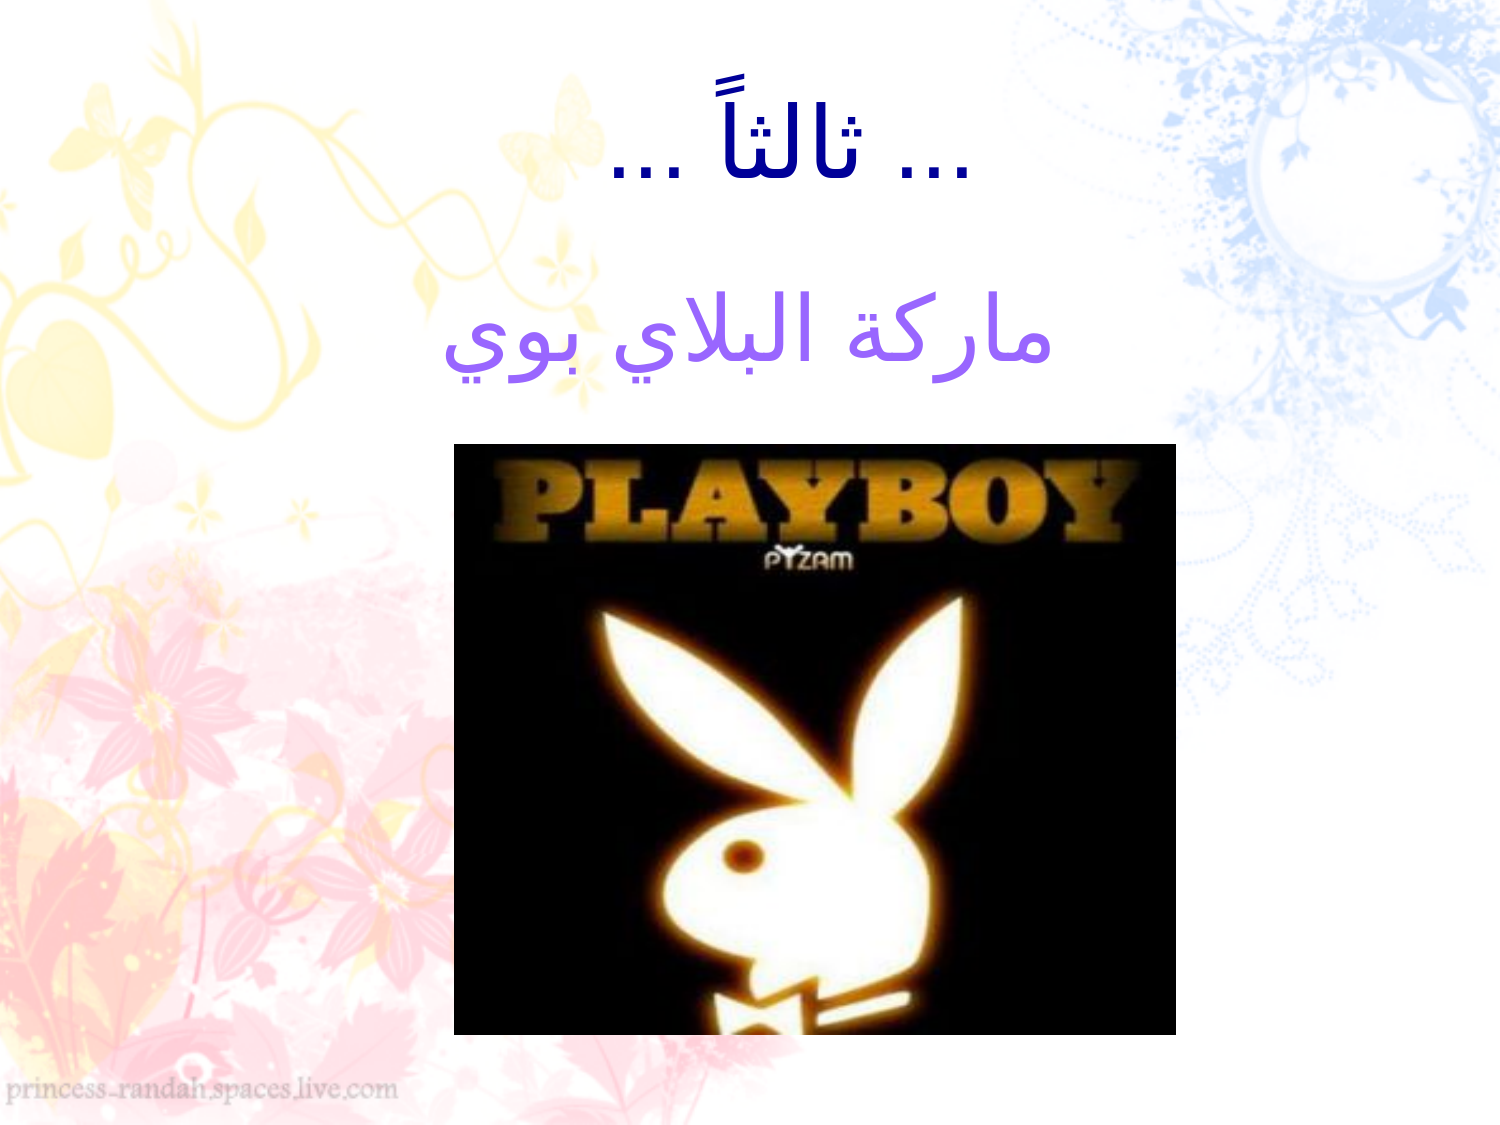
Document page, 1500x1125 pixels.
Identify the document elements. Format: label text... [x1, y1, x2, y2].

picture [0, 0, 1500, 1125]
list ماركة البلاي بوي [74, 262, 1426, 1006]
title ... ثالثاً ... [74, 44, 1426, 233]
